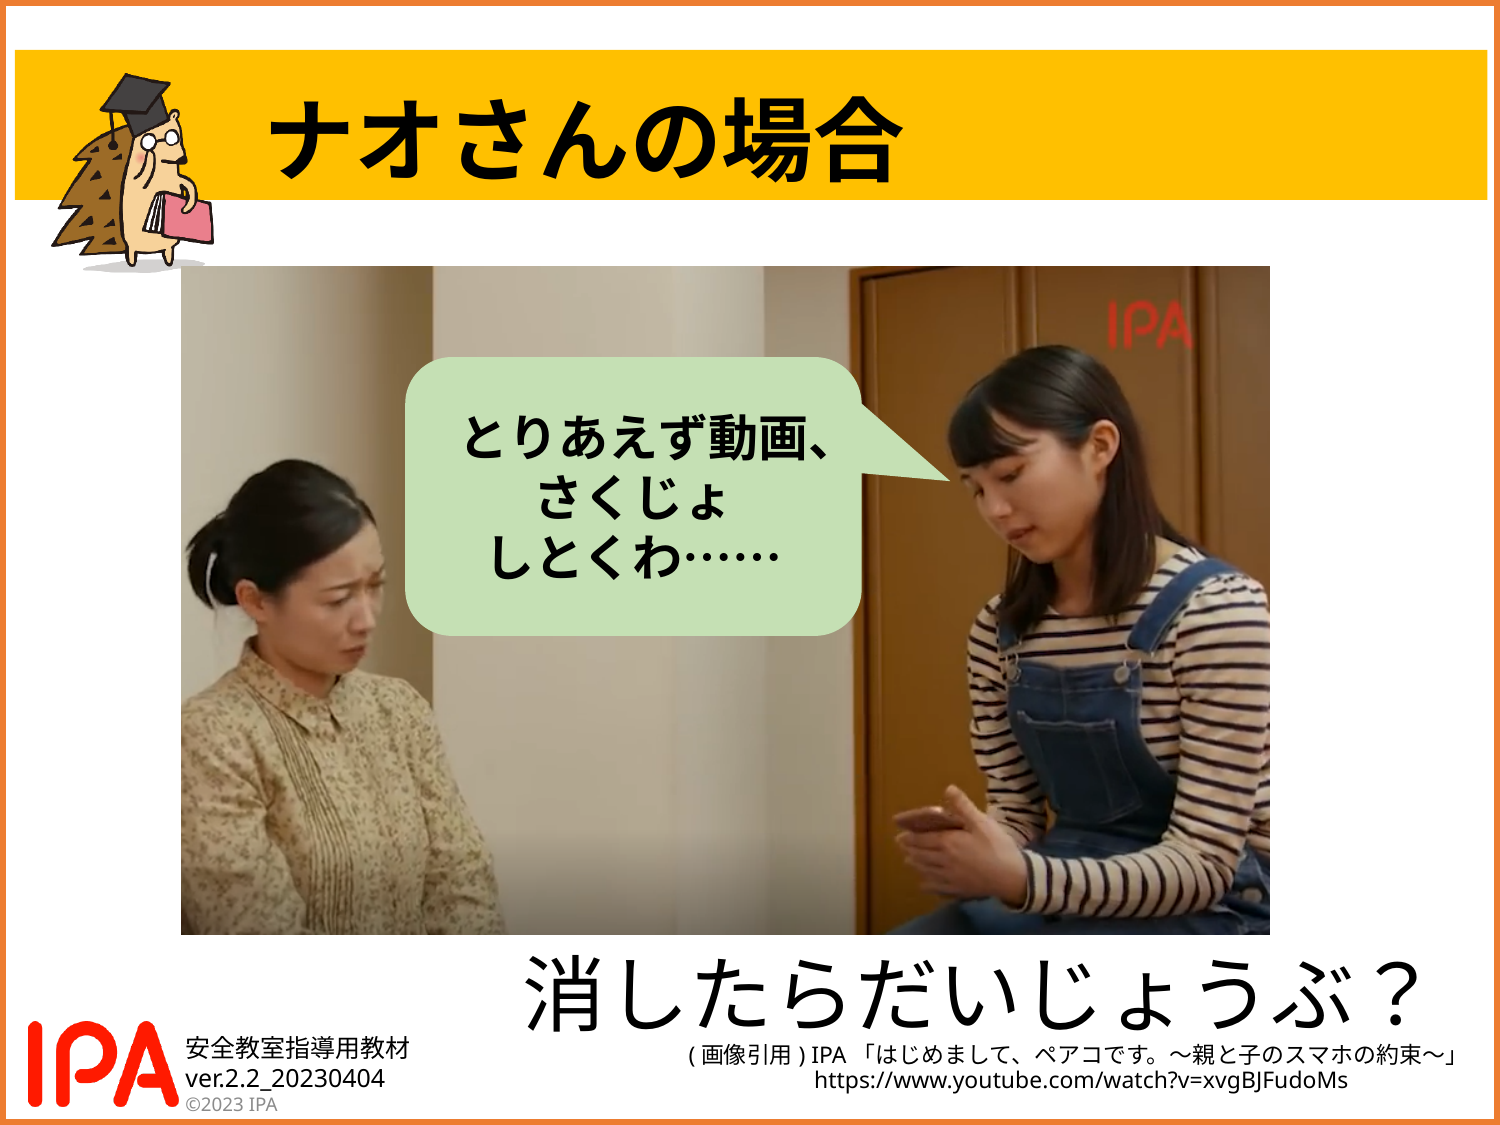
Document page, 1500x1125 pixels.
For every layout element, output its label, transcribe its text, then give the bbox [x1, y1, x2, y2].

picture [51, 73, 1270, 935]
picture [28, 1021, 179, 1107]
text_box ナオさんの場合 [248, 68, 1500, 222]
text_box 消したらだいじょうぶ？ [507, 934, 1469, 1050]
text_box (画像引用) IPA「はじめまして、ペアコです。～親と子のスマホの約束～」 https://www.youtube.com/watch?v=xvgBJFudoMs [673, 986, 1500, 1125]
